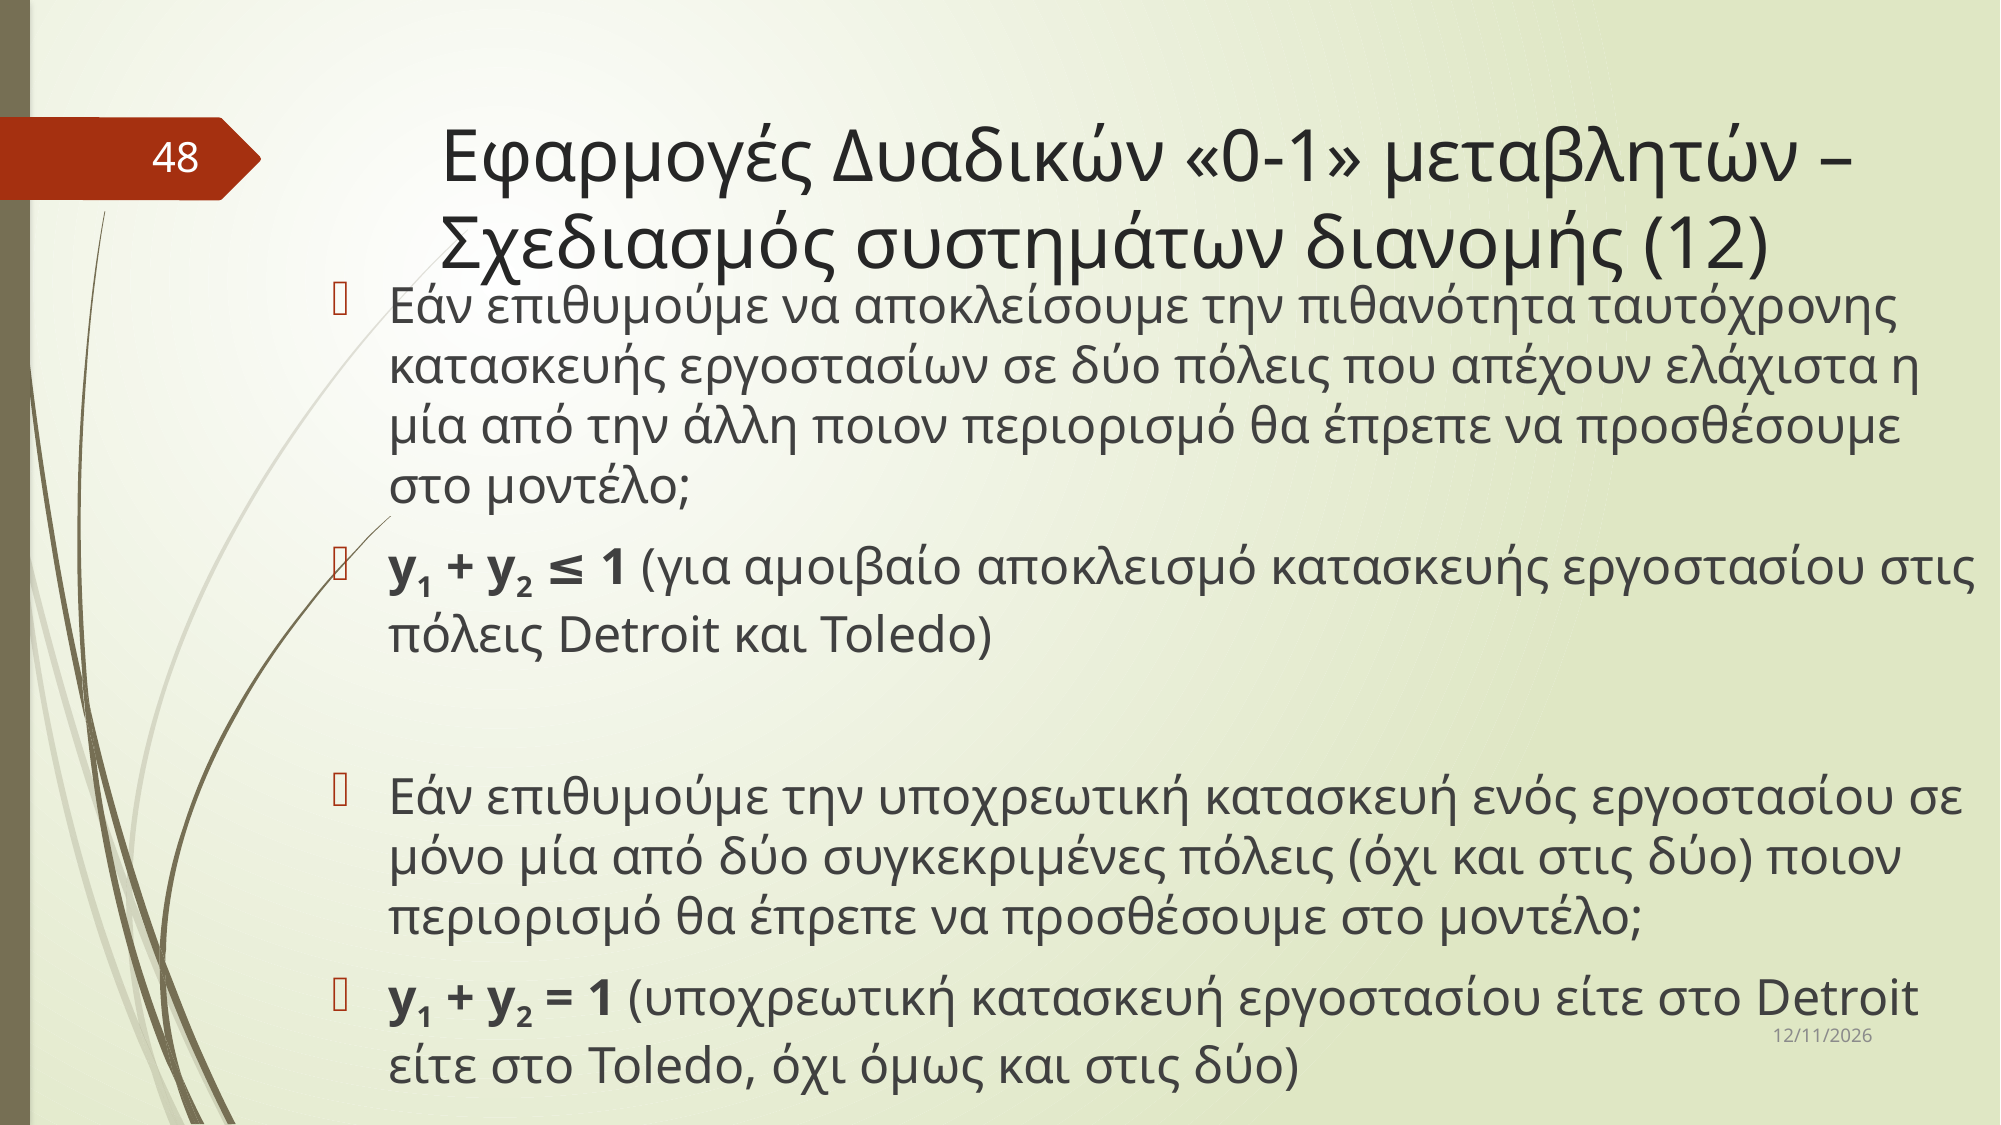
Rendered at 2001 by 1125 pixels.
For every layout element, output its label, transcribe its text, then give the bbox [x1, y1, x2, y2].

list Εάν επιθυμούμε να αποκλείσουμε την πιθανότητα ταυτόχρονης κατασκευής εργοστασίων σε δύο πόλεις που απέχουν ελάχιστα η μία από την άλλη ποιον περιορισμό θα έπρεπε να προσθέσουμε στο μοντέλο; y1 + y2 ≤ 1 (για αμοιβαίο αποκλεισμό κατασκευής εργοστασίου στις πόλεις Detroit και Toledo) Εάν επιθυμούμε την υποχρεωτική κατασκευή ενός εργοστασίου σε μόνο μία από δύο συγκεκριμένες πόλεις (όχι και στις δύο) ποιον περιορισμό θα έπρεπε να προσθέσουμε στο μοντέλο; y1 + y2 = 1 (υποχρεωτική κατασκευή εργοστασίου είτε στο Detroit είτε στο Toledo, όχι όμως και στις δύο) [316, 266, 2000, 1115]
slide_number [1699, 1005, 1888, 1067]
title Εφαρμογές Δυαδικών «0-1» μεταβλητών – Σχεδιασμός συστημάτων διανομής (12) [425, 102, 1888, 266]
slide_number 48 [87, 129, 216, 190]
